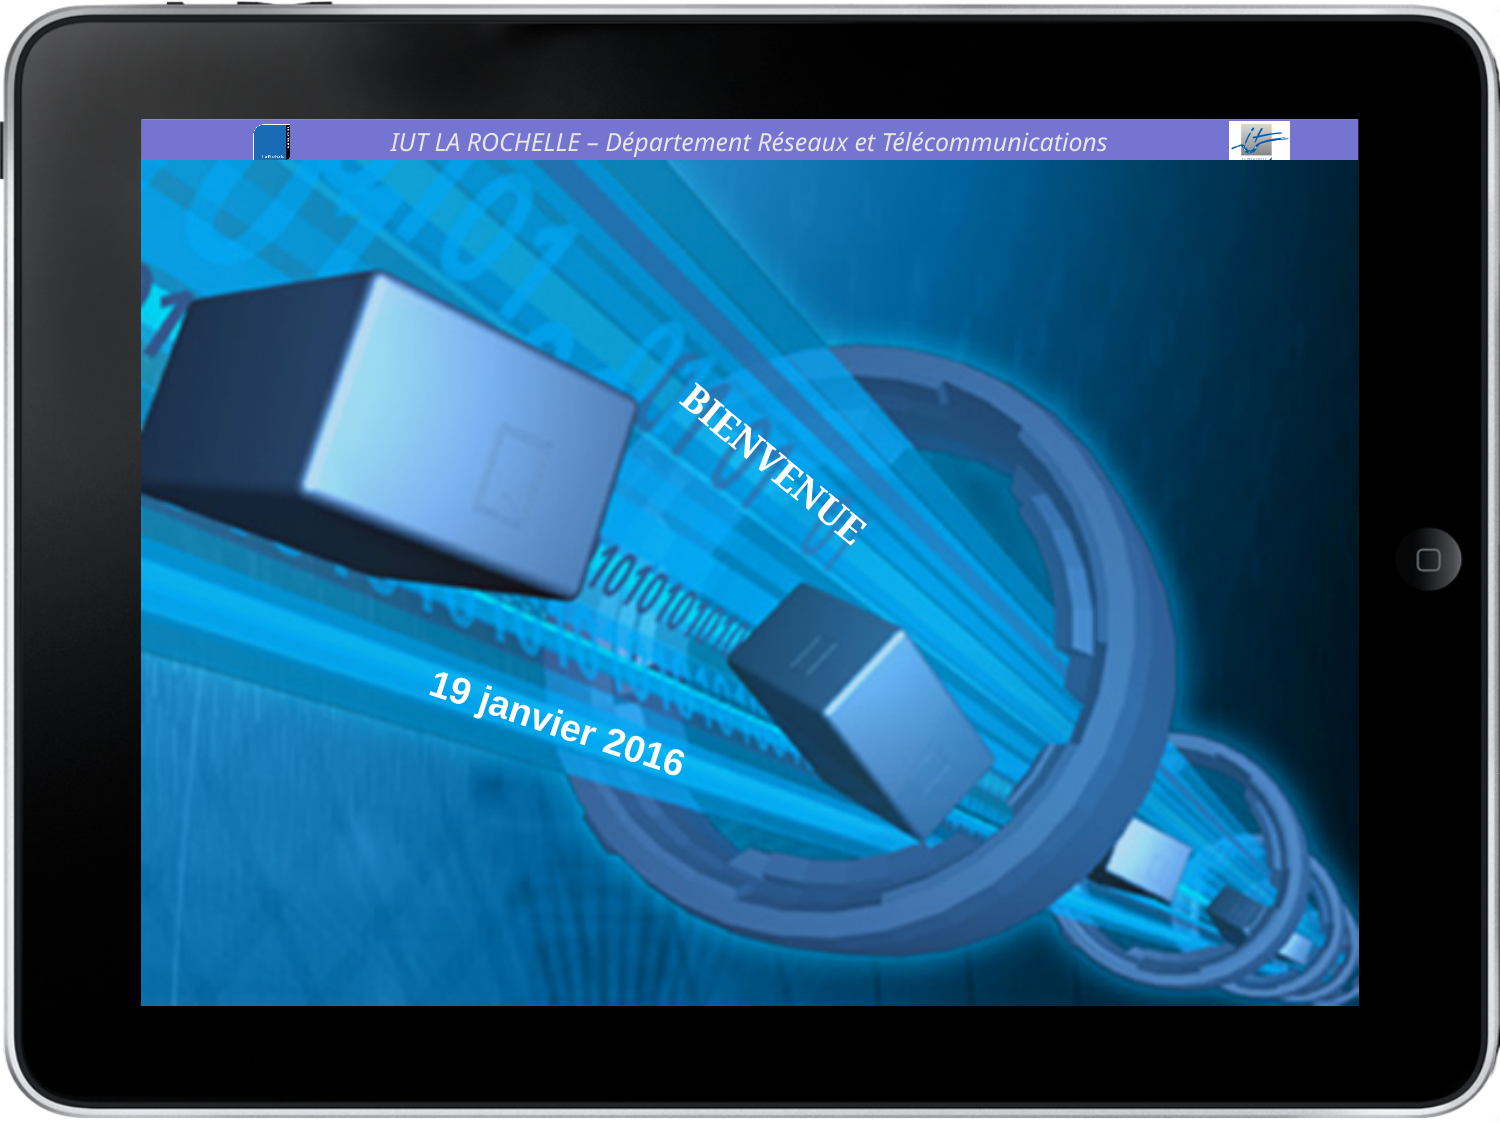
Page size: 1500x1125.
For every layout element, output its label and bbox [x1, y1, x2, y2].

list [141, 160, 1359, 1006]
picture [0, 0, 1500, 1125]
